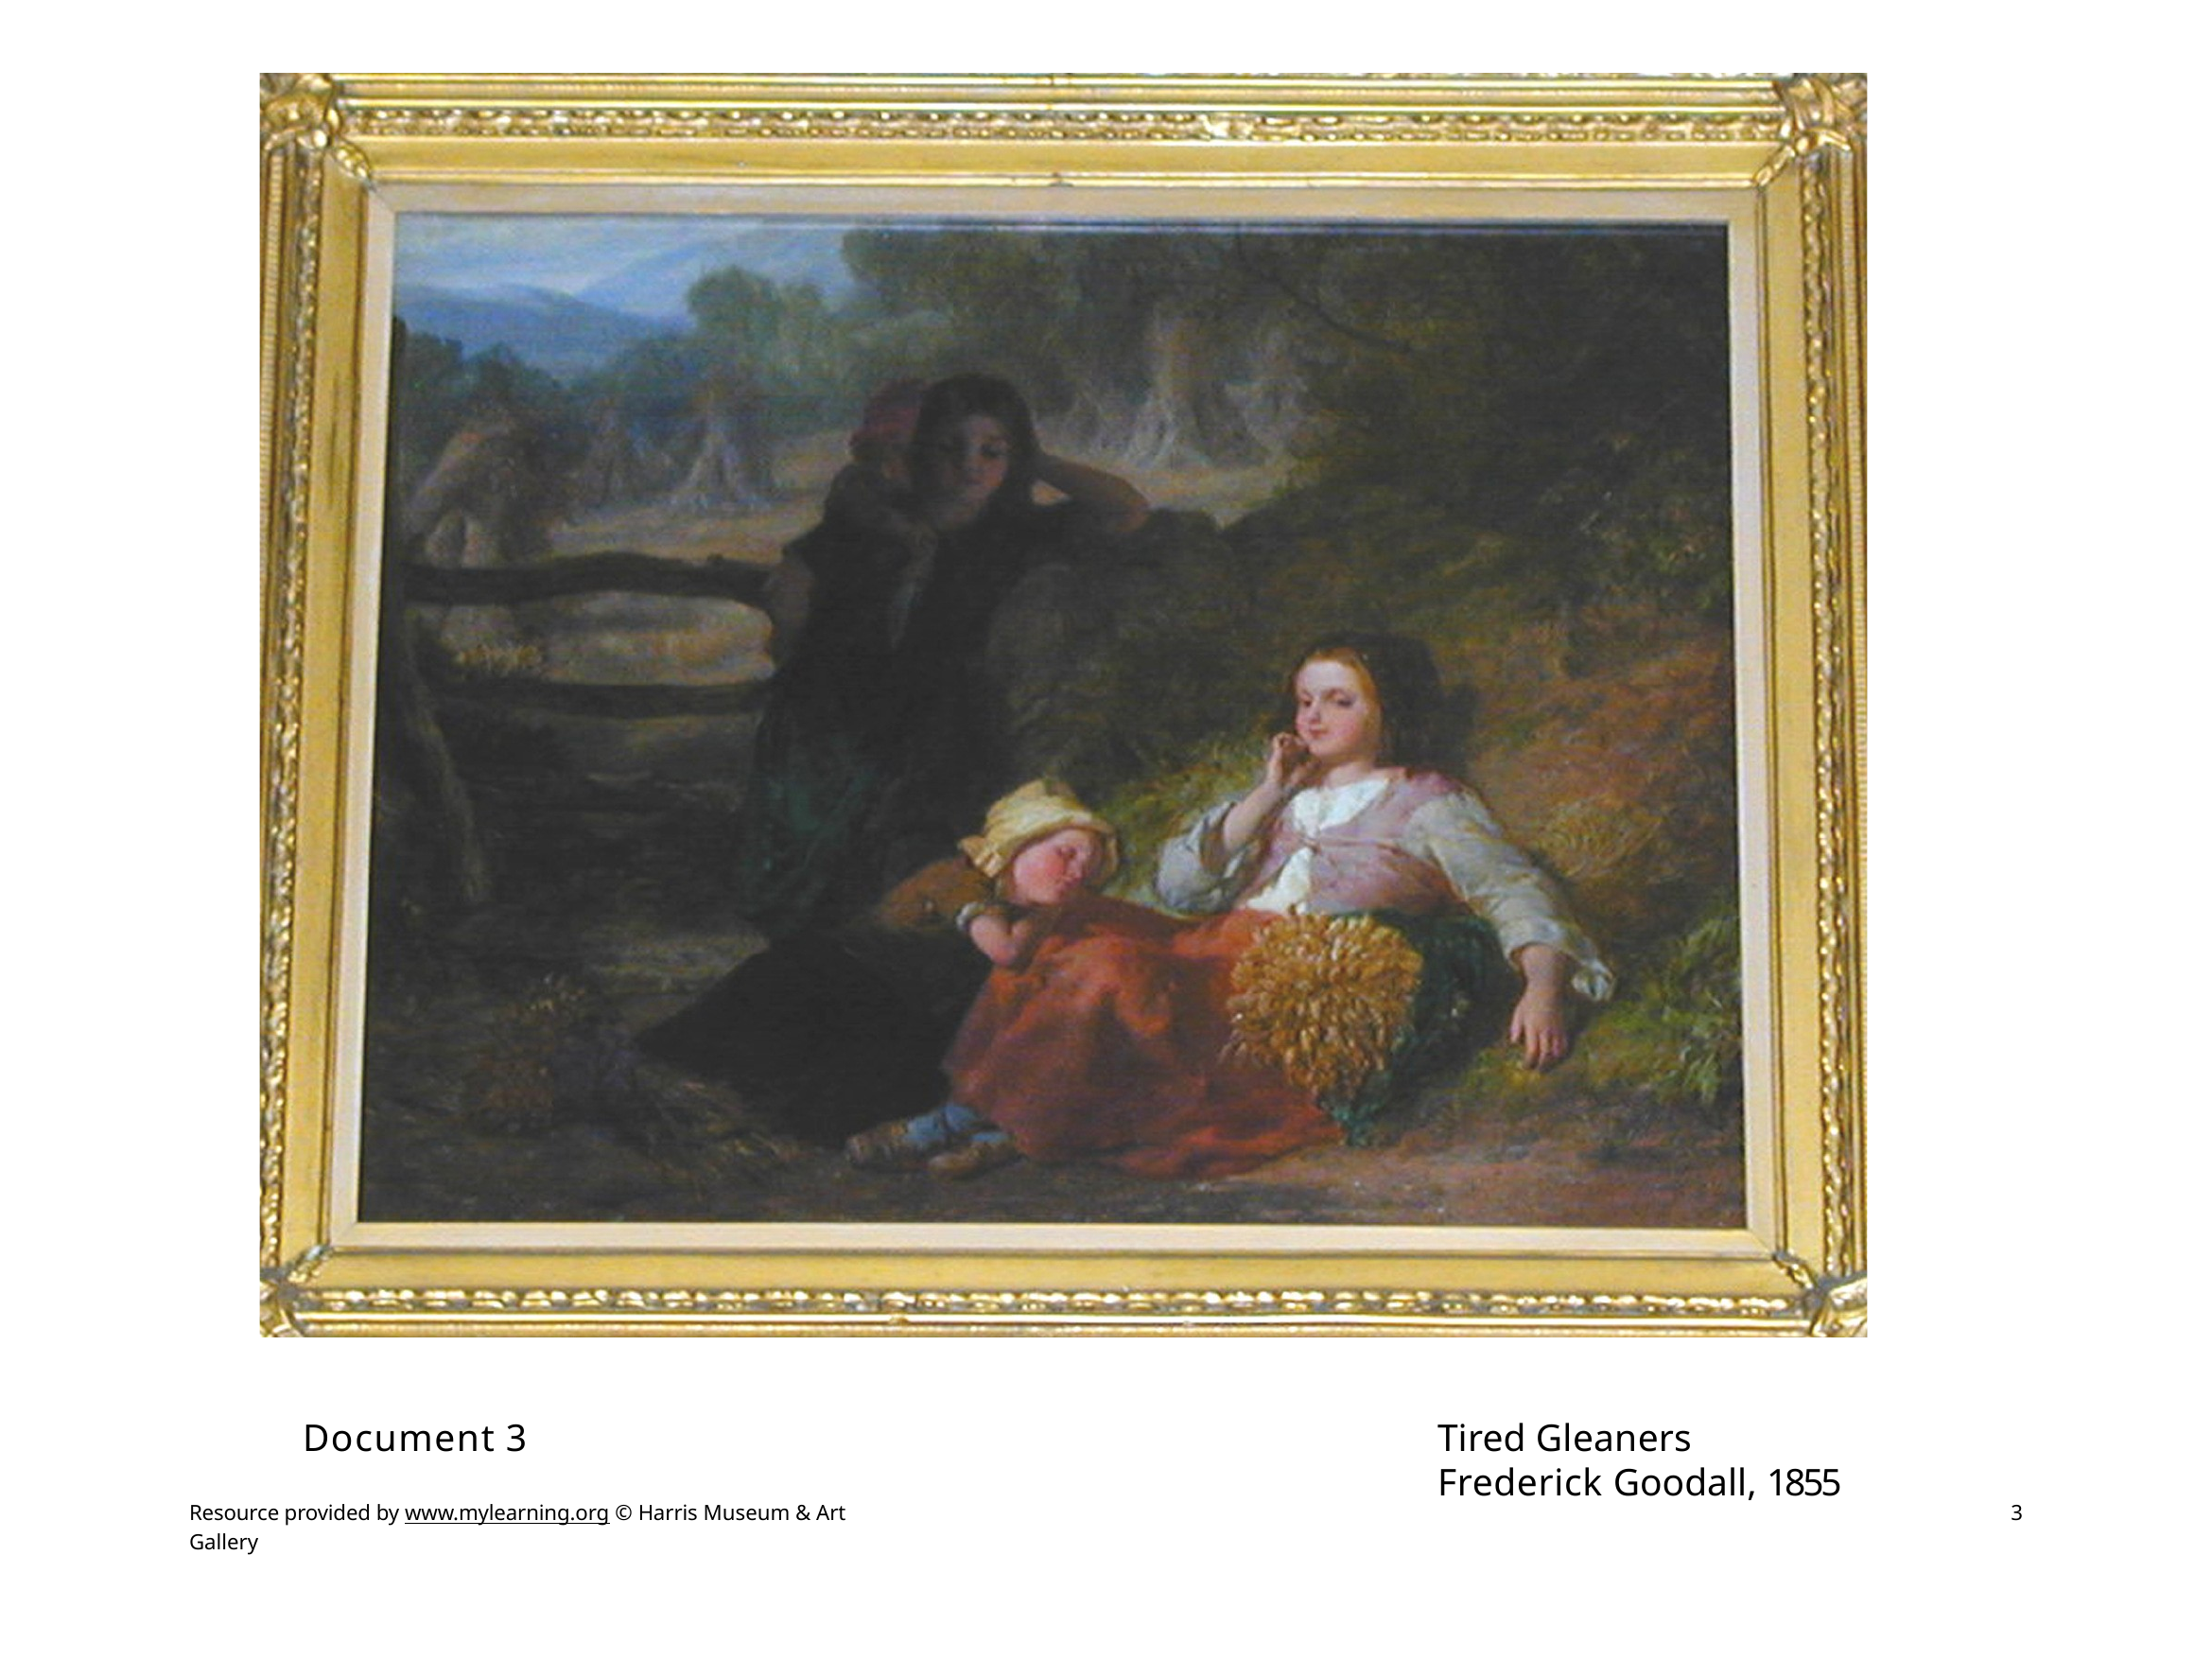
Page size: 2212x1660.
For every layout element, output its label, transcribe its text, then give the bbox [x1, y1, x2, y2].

text_box Tired Gleaners Frederick Goodall, 1855 [1435, 1414, 1868, 1503]
text_box 3 [2008, 1499, 2026, 1526]
text_box [259, 73, 1868, 1337]
text_box Document 3 [300, 1414, 539, 1459]
text_box Resource provided by www.mylearning.org © Harris Museum & Art Gallery [186, 1499, 887, 1554]
